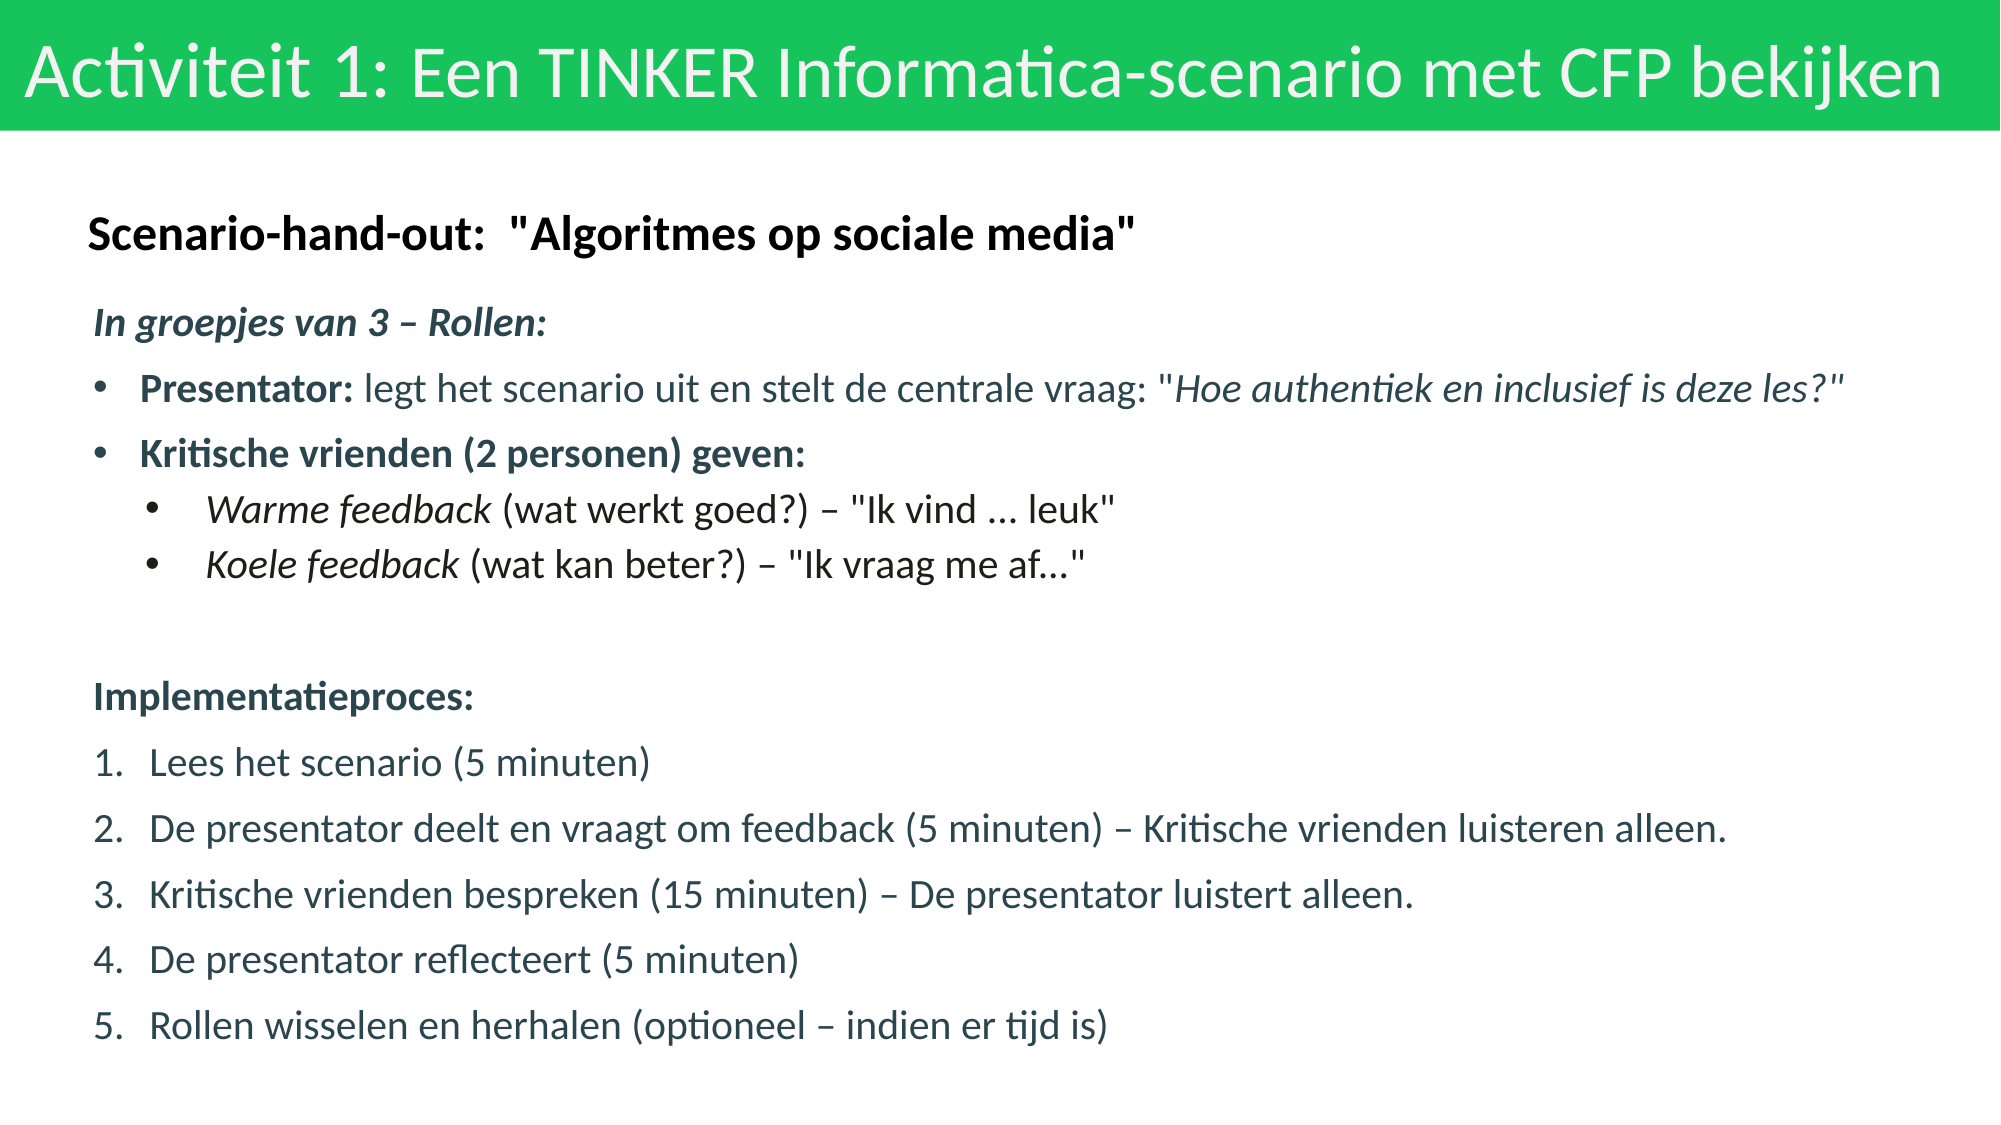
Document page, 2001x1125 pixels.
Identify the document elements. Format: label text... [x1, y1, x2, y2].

title Activiteit 1: Een TINKER Informatica-scenario met CFP bekijken [16, 13, 1976, 131]
text_box Scenario-hand-out: "Algoritmes op sociale media" [72, 192, 1855, 268]
list In groepjes van 3 – Rollen: Presentator: legt het scenario uit en stelt de centrale vraag: "Hoe authentiek en inclusief is deze les?" Kritische vrienden (2 personen) geven: Warme feedback (wat werkt goed?) – "Ik vind ... leuk" Koele feedback (wat kan beter?) – "Ik vraag me af..." Implementatieproces: Lees het scenario (5 minuten) De presentator deelt en vraagt om feedback (5 minuten) – Kritische vrienden luisteren alleen. Kritische vrienden bespreken (15 minuten) – De presentator luistert alleen. De presentator reflecteert (5 minuten) Rollen wisselen en herhalen (optioneel – indien er tijd is) [40, 292, 2000, 1020]
